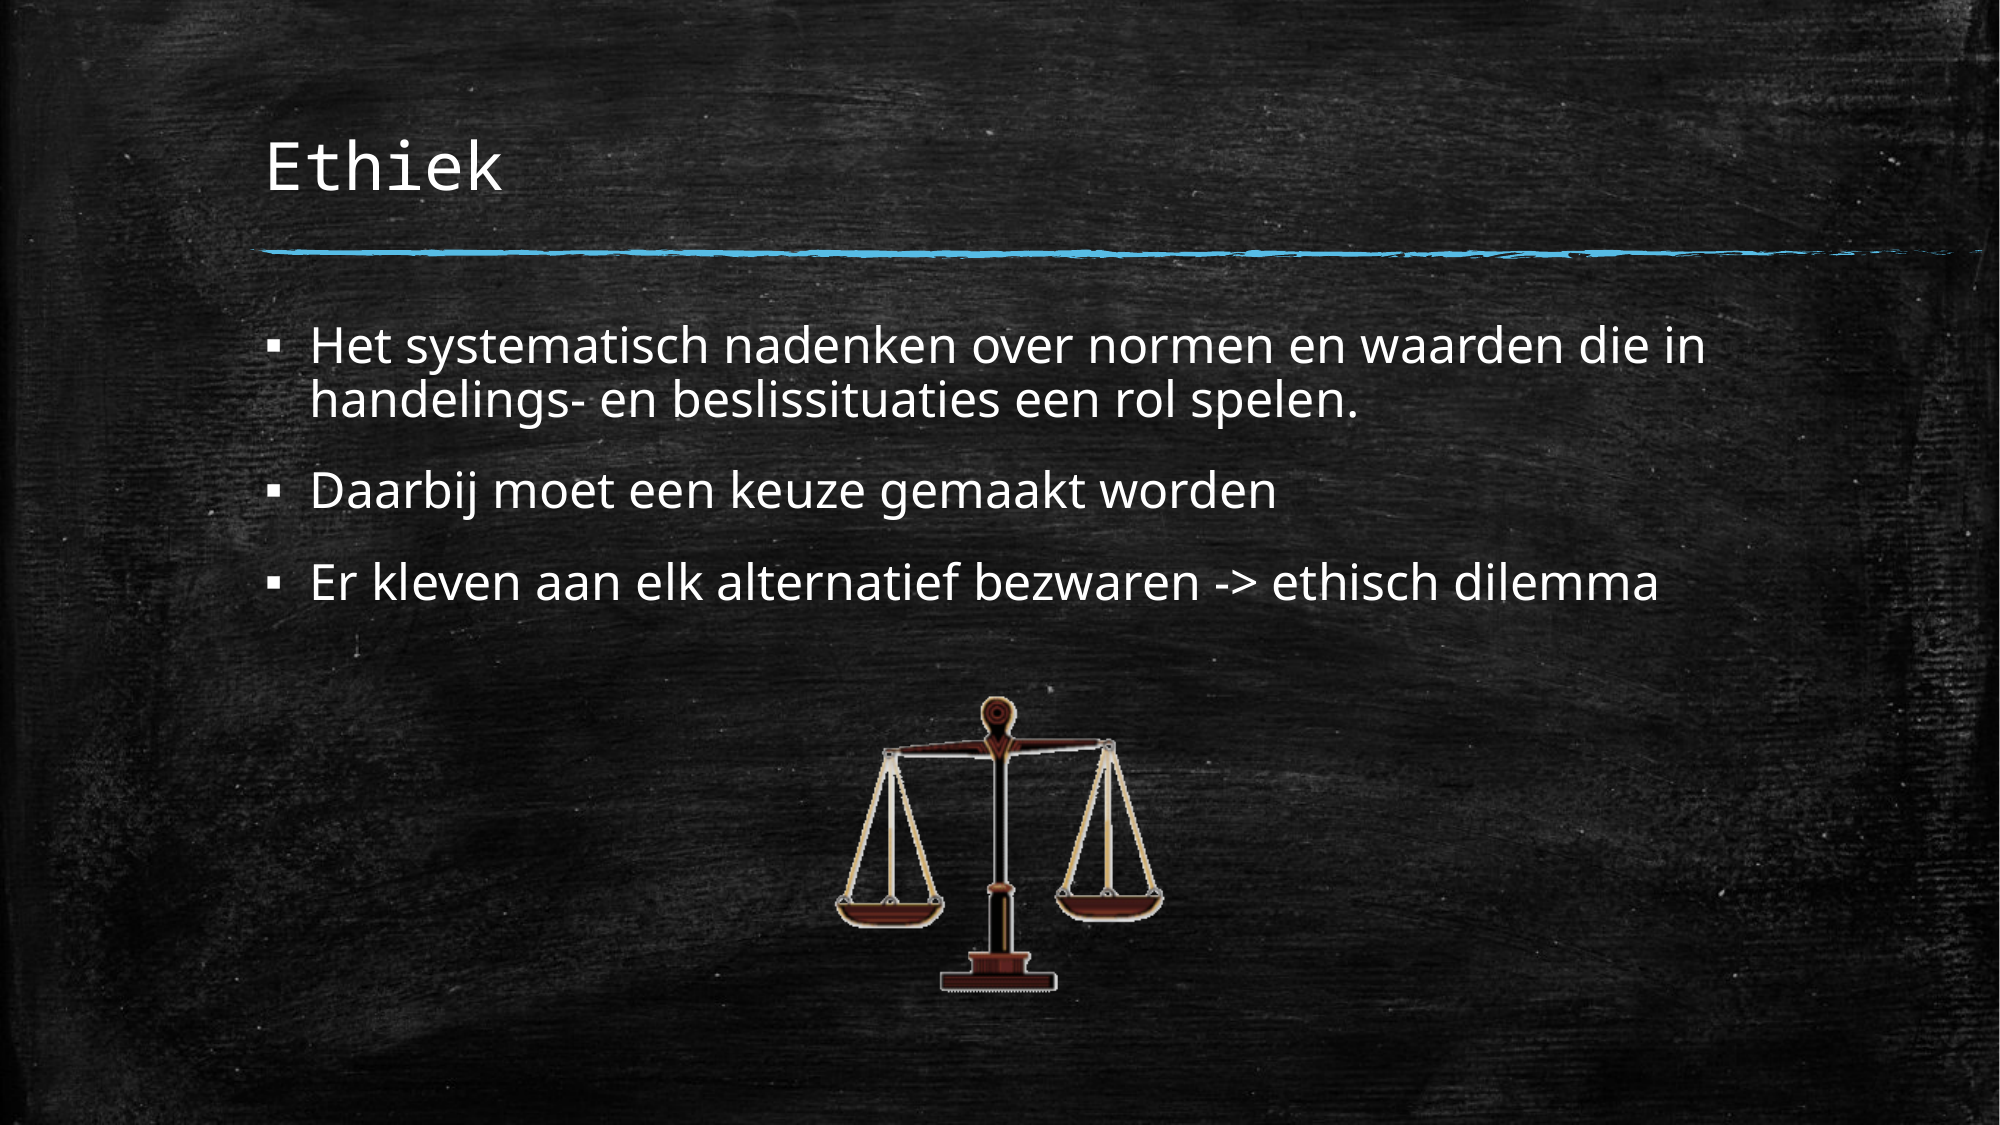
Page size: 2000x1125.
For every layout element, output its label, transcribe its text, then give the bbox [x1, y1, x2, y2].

title Ethiek [249, 45, 1750, 213]
picture [804, 678, 1196, 1013]
list Het systematisch nadenken over normen en waarden die in handelings- en beslissituaties een rol spelen. Daarbij moet een keuze gemaakt worden Er kleven aan elk alternatief bezwaren -> ethisch dilemma [249, 312, 1750, 1013]
